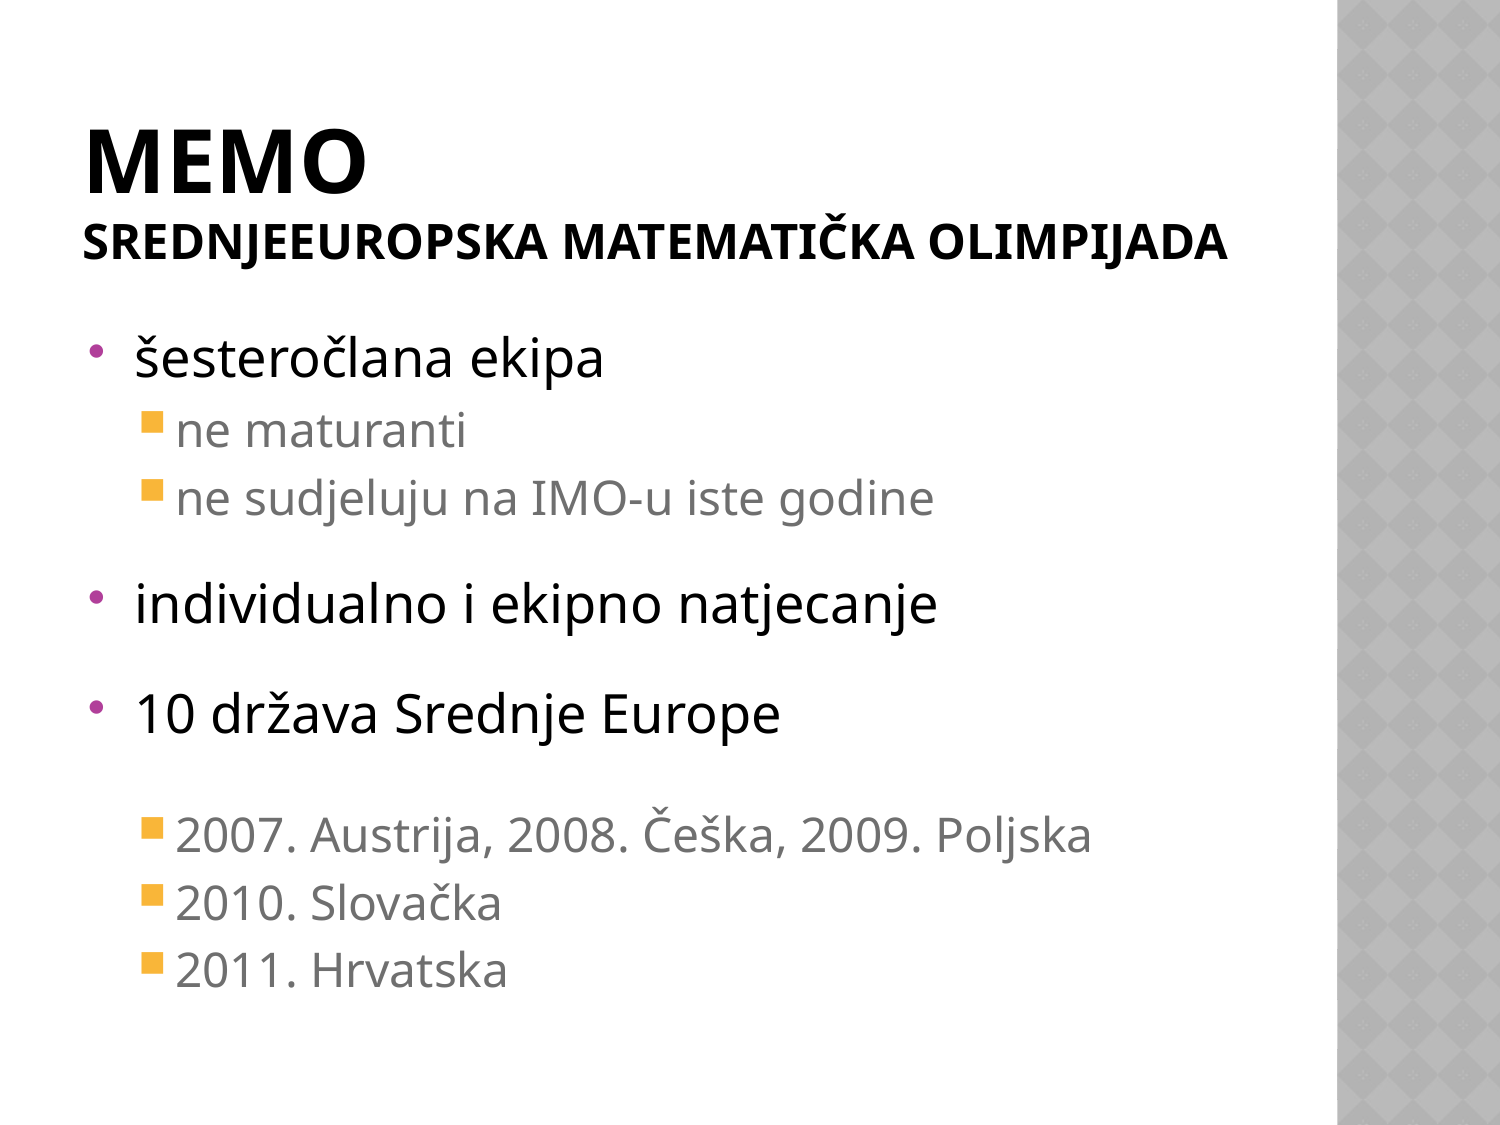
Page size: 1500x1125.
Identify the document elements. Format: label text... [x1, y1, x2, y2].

list šesteročlana ekipa ne maturanti ne sudjeluju na IMO-u iste godine individualno i ekipno natjecanje 10 država Srednje Europe 2007. Austrija, 2008. Češka, 2009. Poljska 2010. Slovačka 2011. Hrvatska [75, 316, 1263, 1059]
title MEMO SREDNJEEUROPSKA matematička olimpijada [75, 52, 1263, 270]
